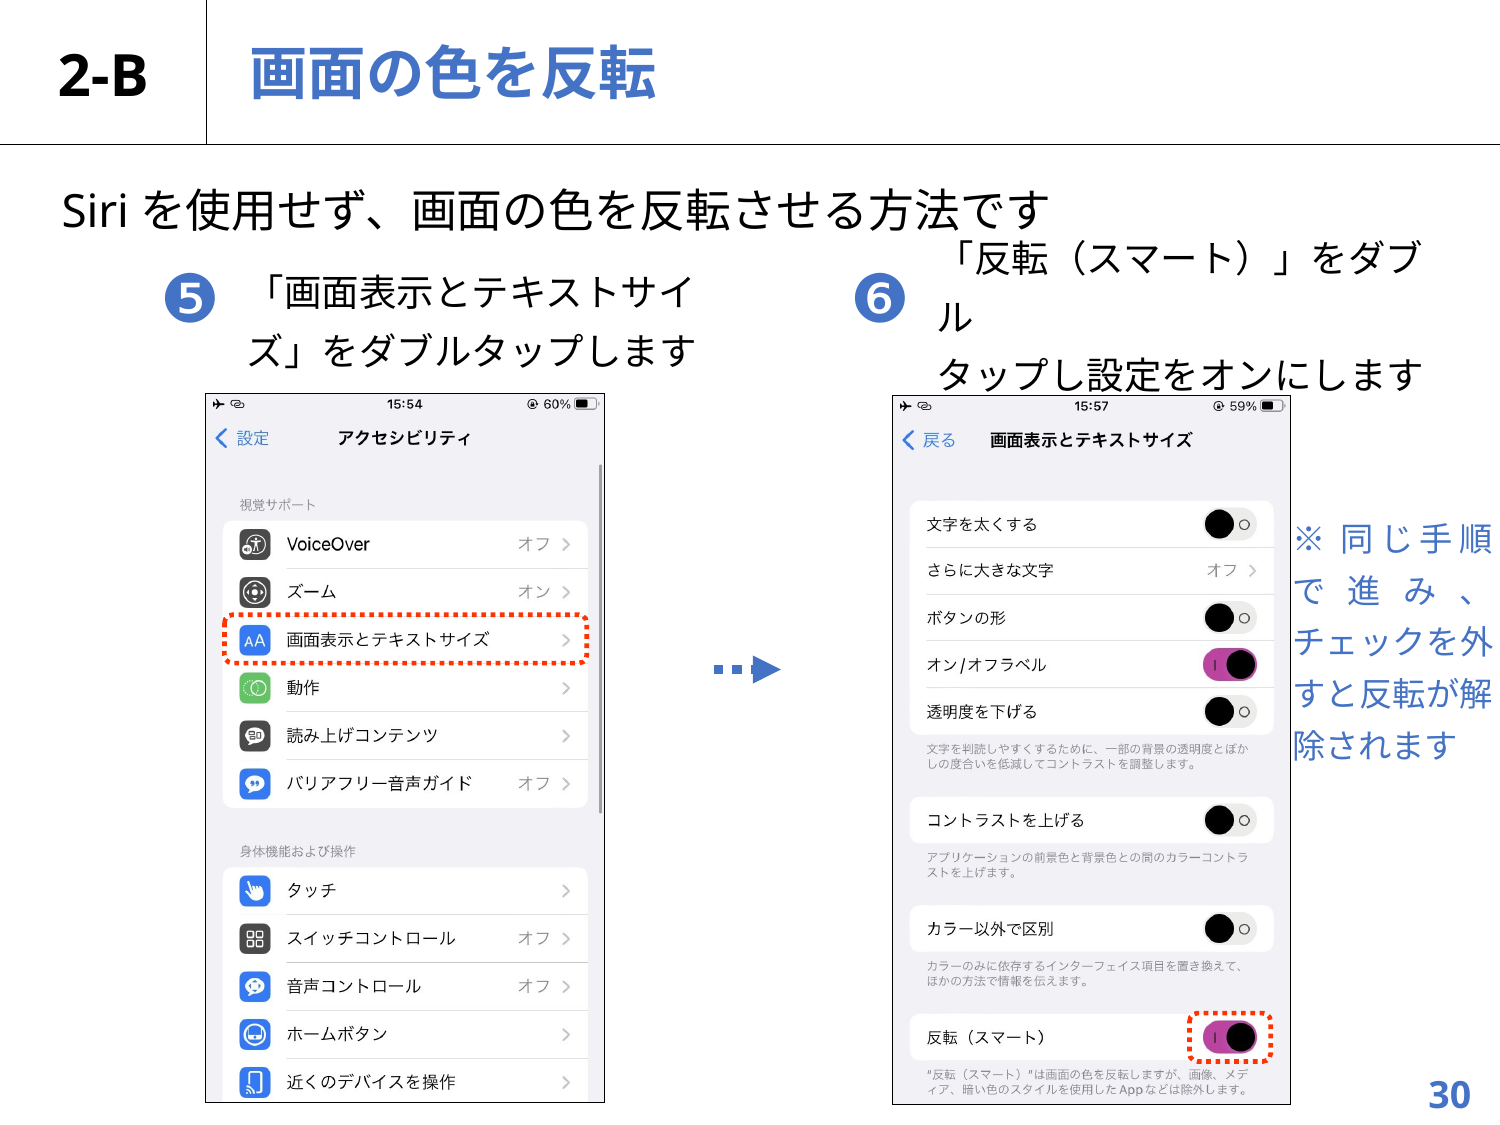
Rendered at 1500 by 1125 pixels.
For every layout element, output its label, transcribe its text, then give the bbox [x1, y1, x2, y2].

title 2-B [0, 0, 207, 147]
text_box 画面の色を反転 [230, 24, 1459, 119]
text_box ❺ [145, 248, 223, 343]
picture [892, 395, 1291, 1105]
picture [205, 393, 605, 1103]
text_box Siriを使用せず、画面の色を反転させる方法です [46, 180, 1422, 274]
text_box 「反転（スマート）」をダブル タップし設定をオンにします [922, 214, 1472, 405]
text_box 30 [1399, 1063, 1500, 1123]
text_box ※同じ手順で進み、チェックを外すと反転が解除されます [1291, 498, 1500, 773]
text_box ❻ [835, 248, 922, 343]
text_box 「画面表示とテキストサイズ」をダブルタップします [231, 248, 731, 381]
